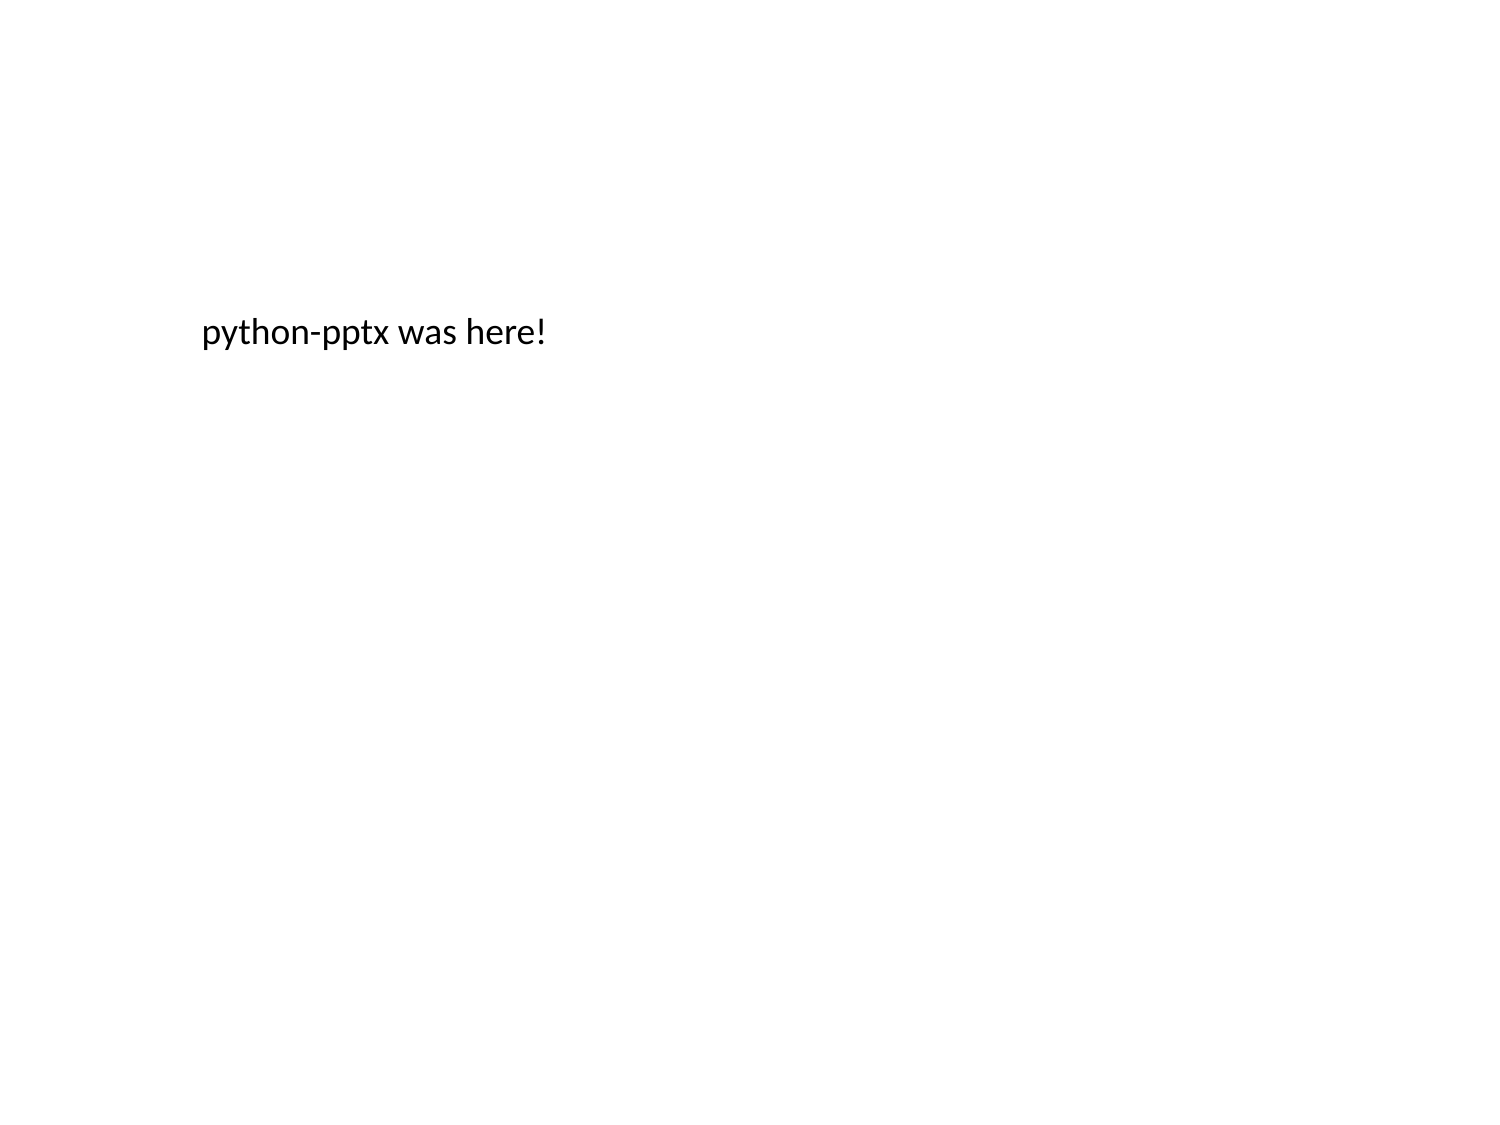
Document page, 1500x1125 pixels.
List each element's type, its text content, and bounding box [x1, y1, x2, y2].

text_box python-pptx was here! [186, 299, 563, 360]
